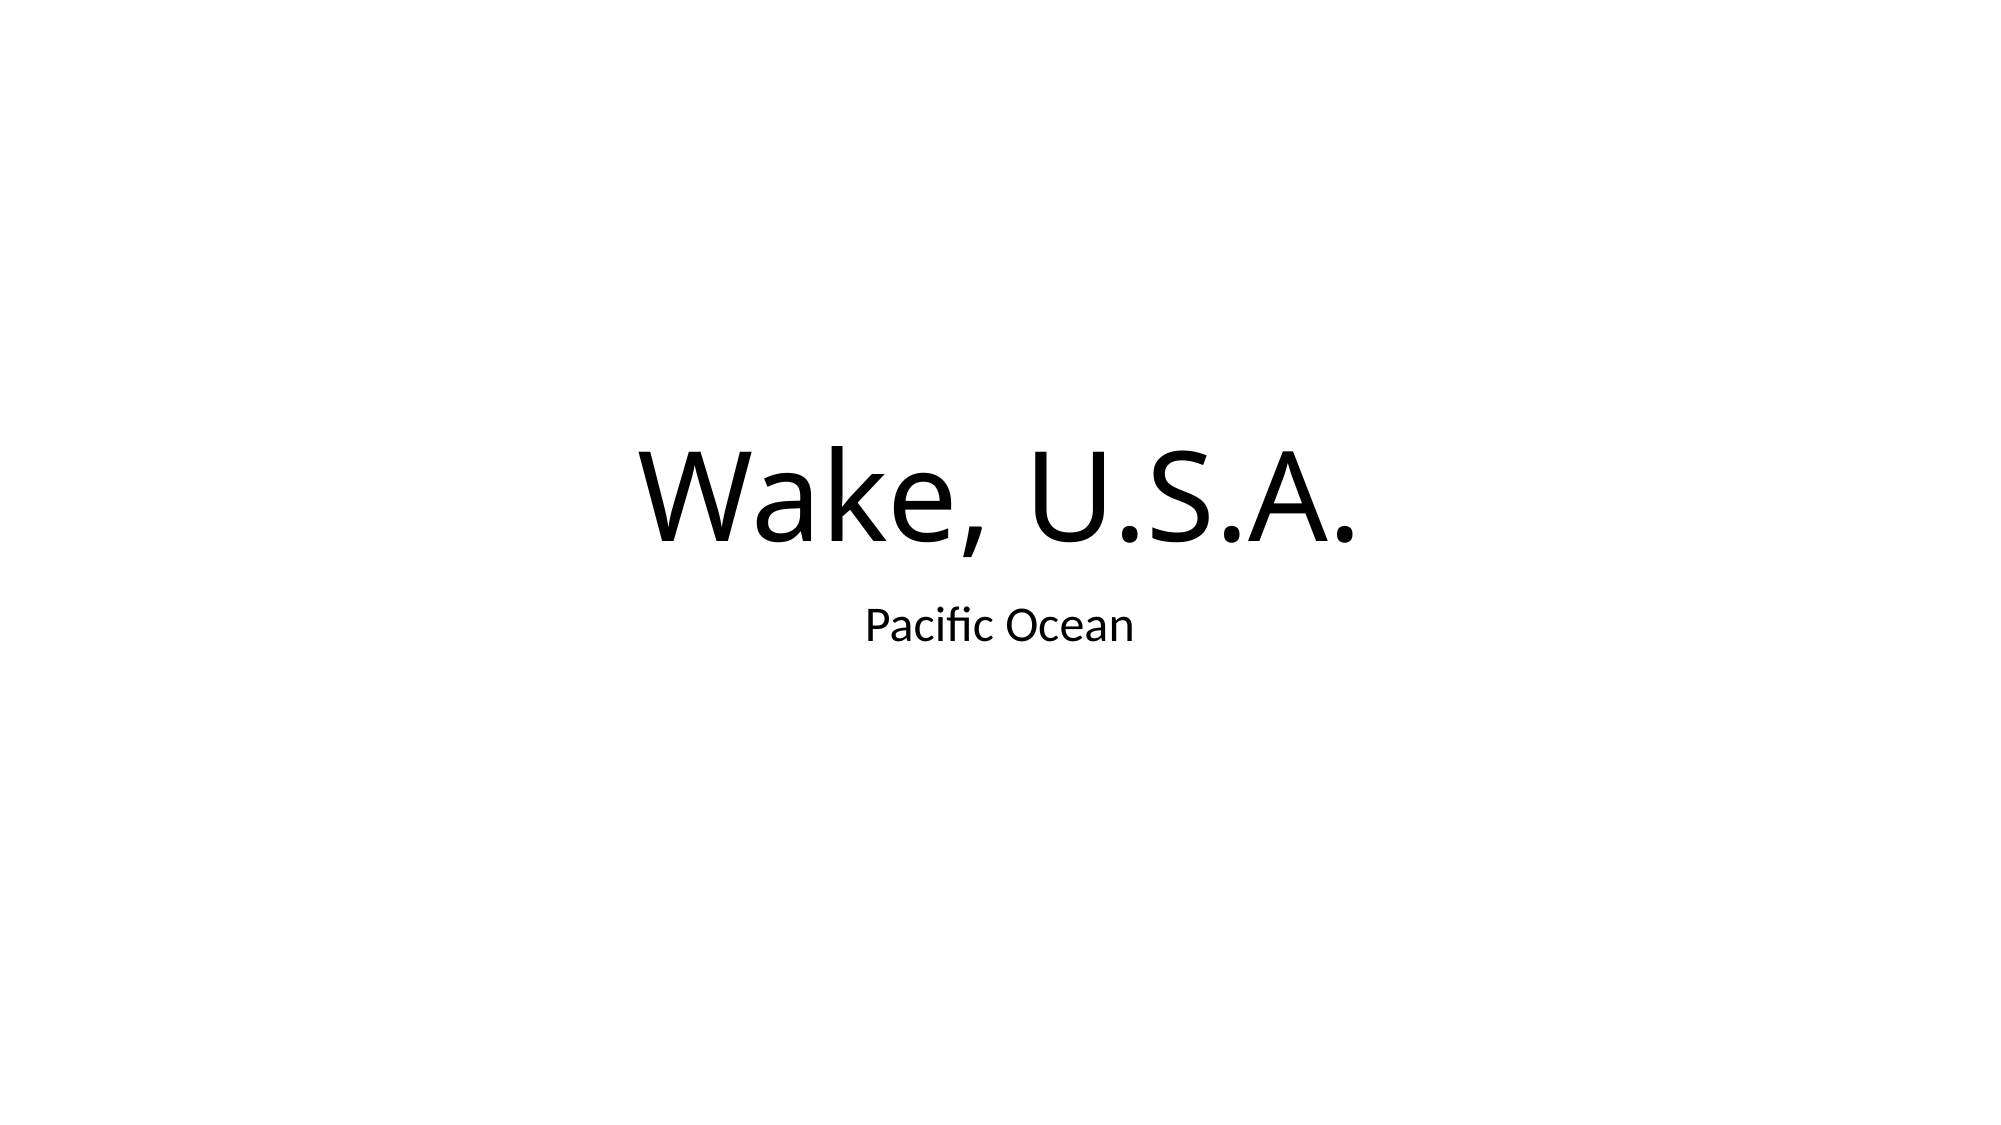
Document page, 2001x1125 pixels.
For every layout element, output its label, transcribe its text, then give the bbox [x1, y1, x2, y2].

subtitle Pacific Ocean [249, 590, 1750, 863]
title Wake, U.S.A. [249, 184, 1750, 576]
